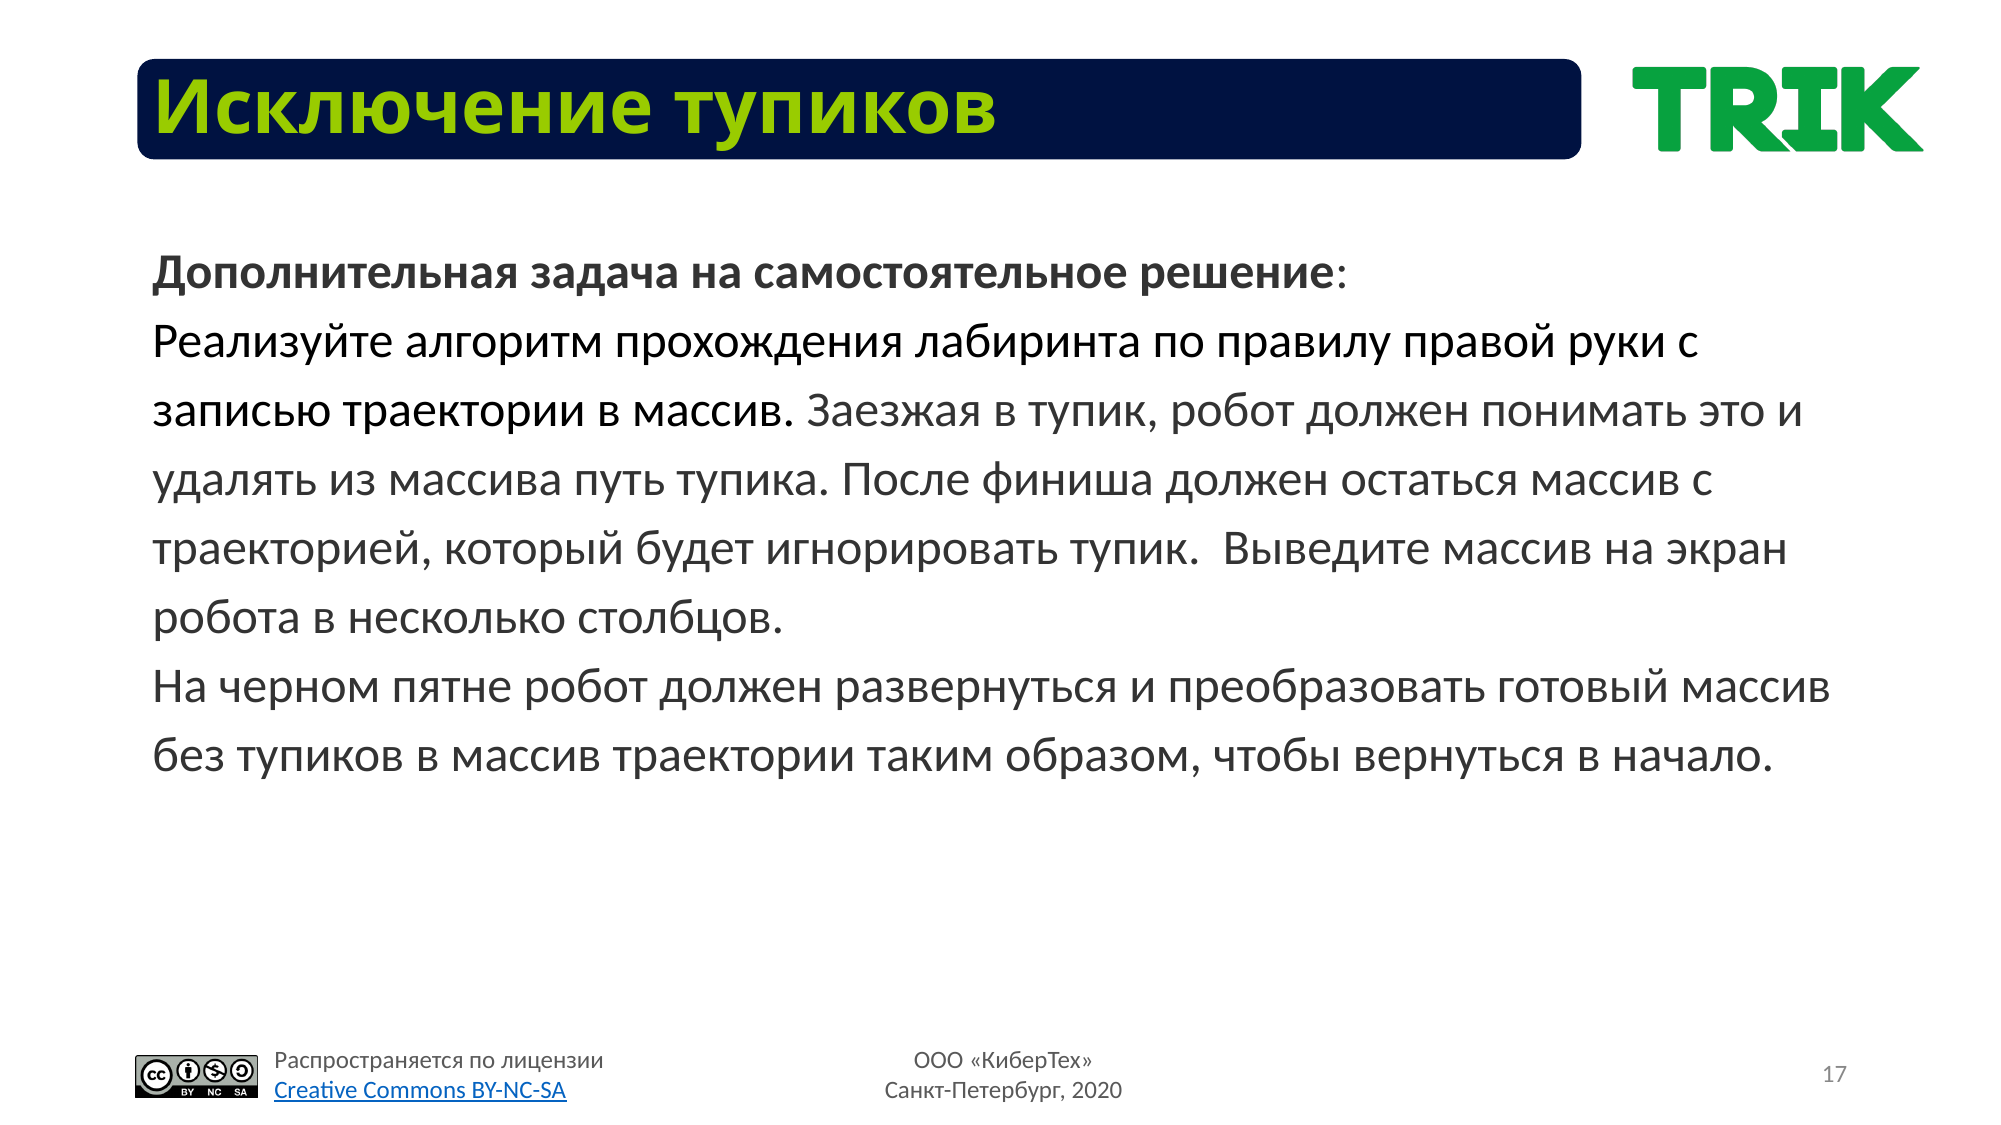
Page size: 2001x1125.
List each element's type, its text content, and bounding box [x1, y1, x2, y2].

picture [1631, 64, 1924, 154]
slide_number 17 [1412, 1042, 1863, 1103]
text_box Дополнительная задача на самостоятельное решение: Реализуйте алгоритм прохождения лабиринта по правилу правой руки с записью траектории в массив. Заезжая в тупик, робот должен понимать это и удалять из массива путь тупика. После финиша должен остаться массив с траекторией, который будет игнорировать тупик. Выведите массив на экран робота в несколько столбцов. На черном пятне робот должен развернуться и преобразовать готовый массив без тупиков в массив траектории таким образом, чтобы вернуться в начало. [137, 214, 1863, 790]
picture [135, 1055, 258, 1098]
title Исключение тупиков [137, 61, 1582, 163]
